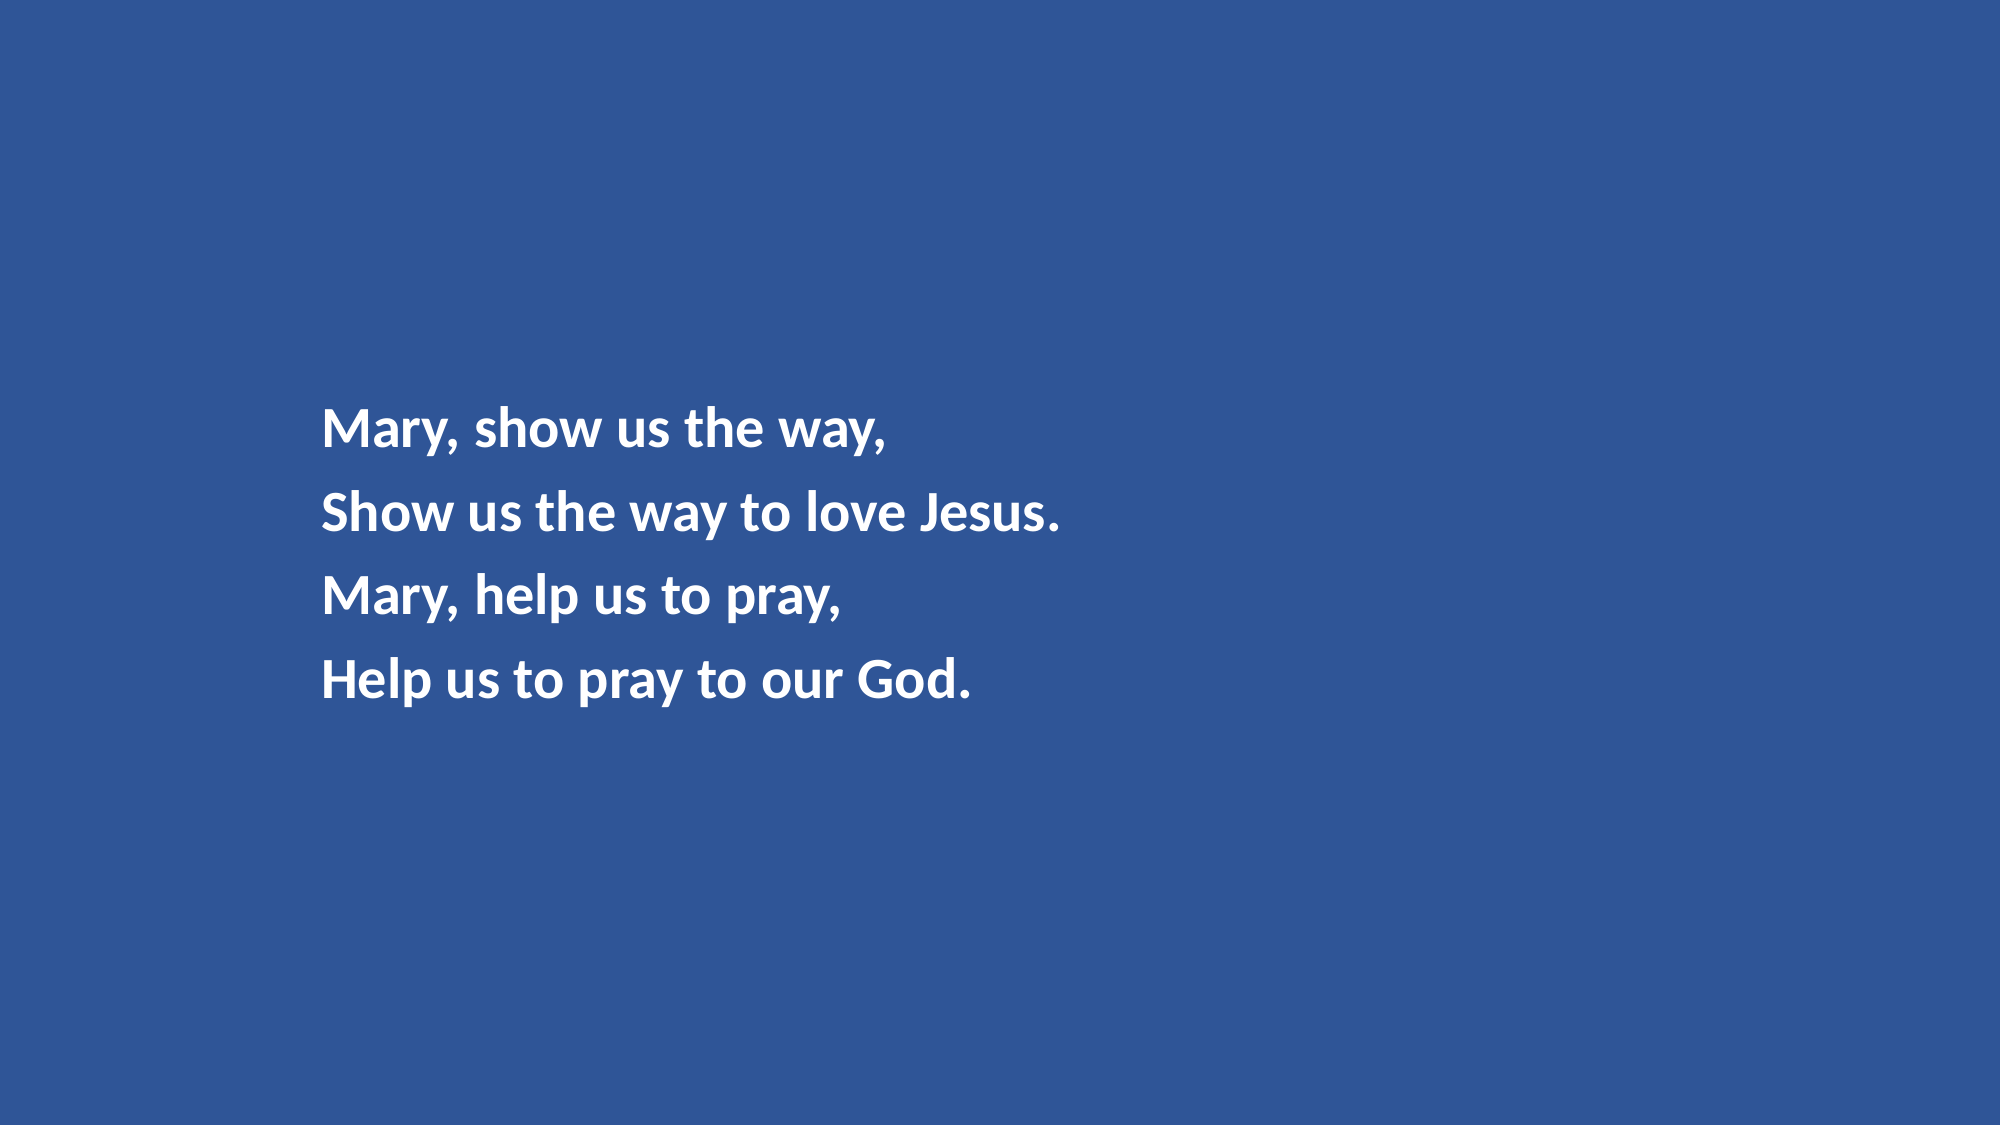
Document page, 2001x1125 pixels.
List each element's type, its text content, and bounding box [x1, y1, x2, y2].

list Mary, show us the way, Show us the way to love Jesus. Mary, help us to pray, Help us to pray to our God. [306, 389, 1694, 736]
